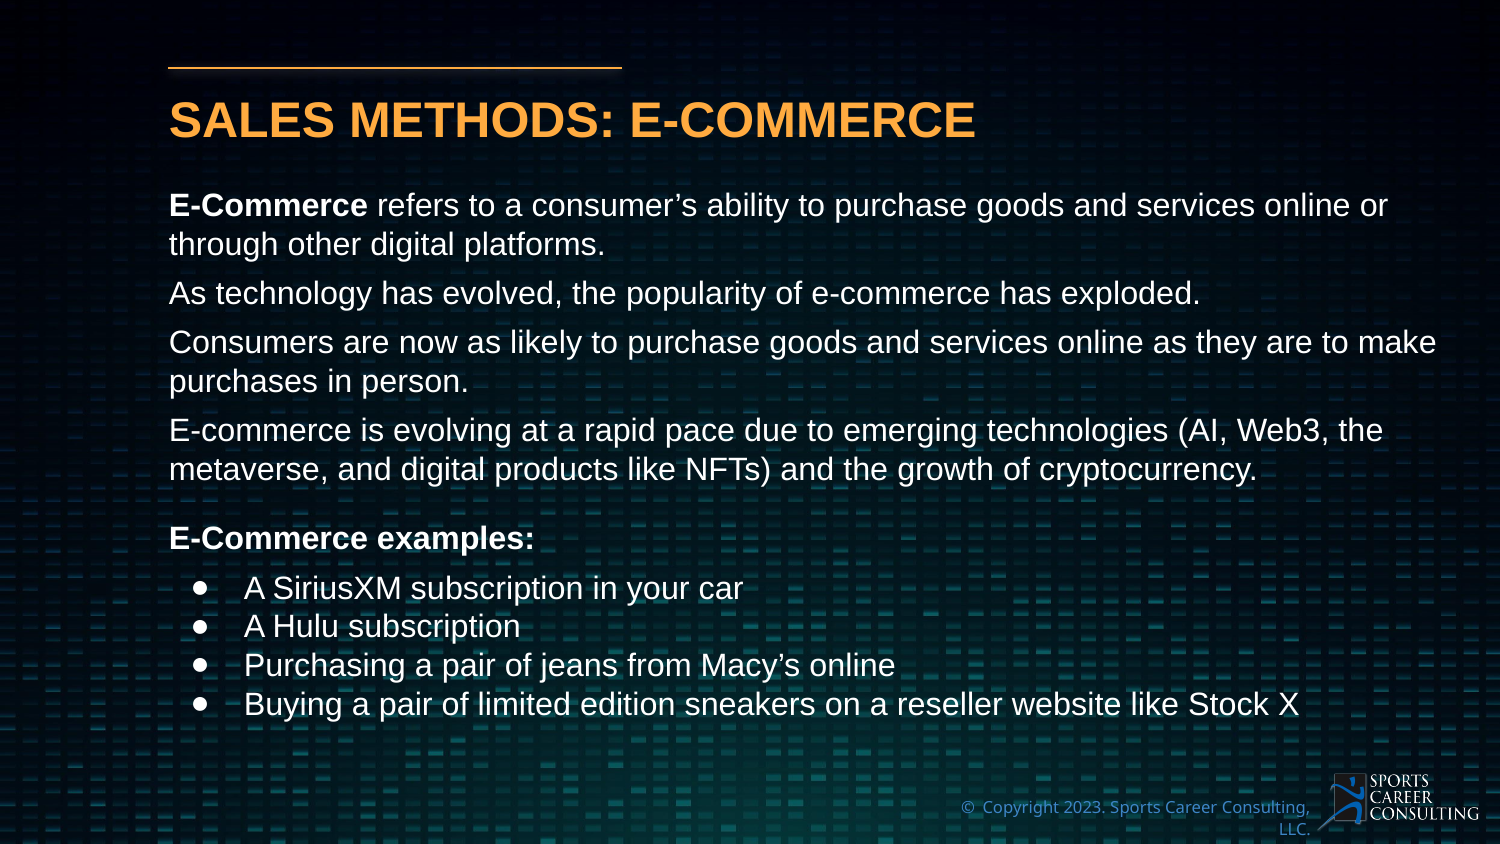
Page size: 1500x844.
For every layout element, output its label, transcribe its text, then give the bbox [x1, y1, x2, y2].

text_box © Copyright 2023. Sports Career Consulting, LLC. [914, 769, 1326, 844]
title SALES METHODS: E-COMMERCE [153, 72, 1469, 169]
list E-Commerce refers to a consumer’s ability to purchase goods and services online or through other digital platforms. As technology has evolved, the popularity of e-commerce has exploded. Consumers are now as likely to purchase goods and services online as they are to make purchases in person. E-commerce is evolving at a rapid pace due to emerging technologies (AI, Web3, the metaverse, and digital products like NFTs) and the growth of cryptocurrency. E-Commerce examples: A SiriusXM subscription in your car A Hulu subscription Purchasing a pair of jeans from Macy’s online Buying a pair of limited edition sneakers on a reseller website like Stock X [153, 169, 1469, 753]
picture [0, 0, 1500, 844]
